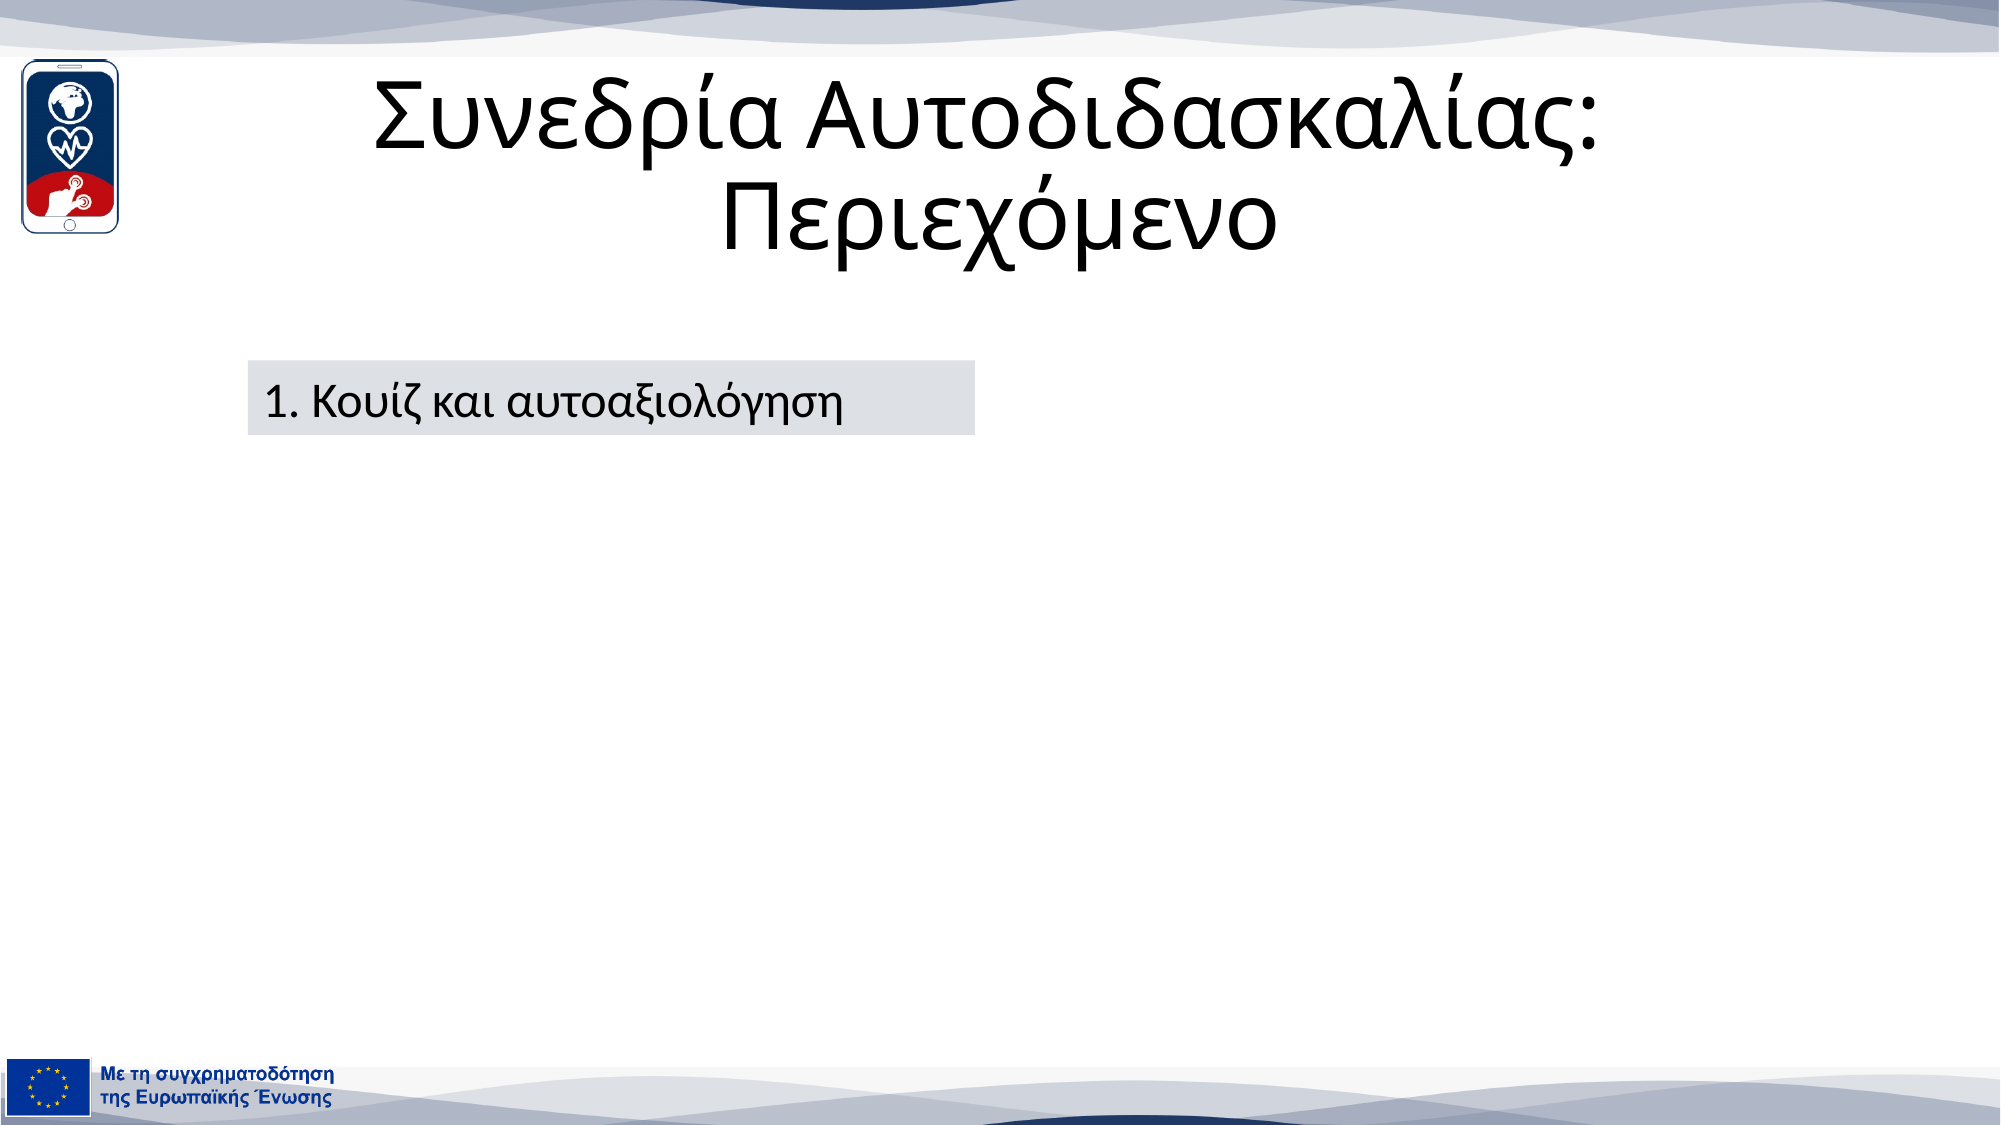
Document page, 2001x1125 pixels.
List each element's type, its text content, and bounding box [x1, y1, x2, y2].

title Συνεδρία Αυτοδιδασκαλίας: Περιεχόμενο [137, 59, 1863, 278]
text_box 1. Κουίζ και αυτοαξιολόγηση [247, 360, 975, 436]
picture [0, 0, 1999, 57]
picture [21, 59, 119, 234]
picture [0, 1054, 2001, 1125]
